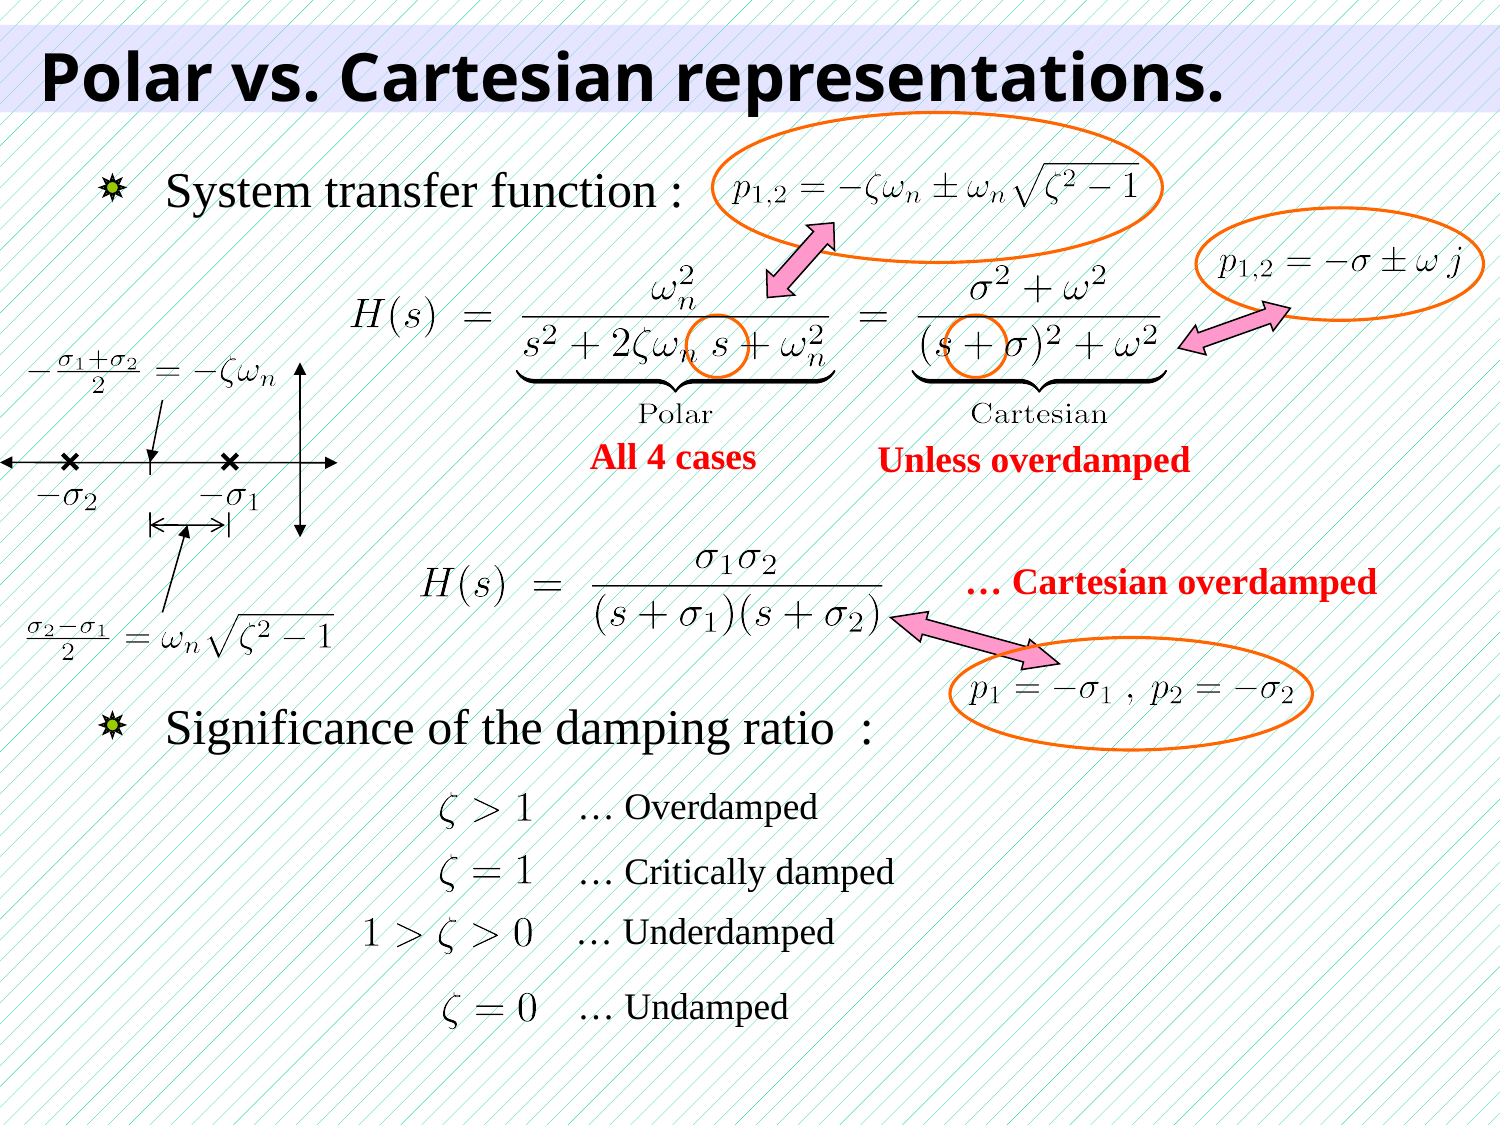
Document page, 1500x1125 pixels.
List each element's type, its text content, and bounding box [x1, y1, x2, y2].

text_box [949, 637, 1313, 751]
picture [1216, 246, 1463, 283]
text_box … Underdamped [560, 887, 1013, 963]
text_box [788, 222, 835, 260]
text_box [242, 456, 338, 469]
picture [35, 487, 97, 513]
picture [198, 487, 260, 513]
text_box [293, 362, 307, 462]
picture [362, 913, 532, 955]
text_box System transfer function : [1133, 149, 1300, 225]
text_box [150, 517, 226, 533]
picture [441, 988, 538, 1030]
text_box … Undamped [562, 962, 1015, 1038]
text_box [222, 453, 238, 470]
text_box Significance of the damping ratio : [150, 687, 1300, 763]
title Polar vs. Cartesian representations. [24, 24, 1476, 126]
text_box [162, 525, 191, 611]
picture [349, 262, 1167, 426]
text_box [1196, 207, 1484, 321]
text_box … Cartesian overdamped [950, 549, 1438, 610]
picture [967, 680, 1296, 706]
text_box … Overdamped [562, 762, 1015, 838]
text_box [62, 453, 78, 470]
text_box … Critically damped [562, 839, 1015, 900]
text_box [146, 404, 162, 463]
text_box [0, 456, 57, 469]
text_box [99, 178, 125, 200]
picture [438, 850, 535, 893]
text_box All 4 cases [575, 435, 775, 485]
picture [25, 349, 276, 397]
picture [438, 788, 535, 830]
picture [729, 161, 1140, 209]
picture [23, 612, 334, 663]
text_box [1178, 301, 1291, 355]
text_box Unless overdamped [862, 427, 1275, 487]
text_box [293, 463, 307, 538]
text_box [99, 712, 125, 738]
text_box [712, 112, 1163, 260]
picture [416, 547, 884, 640]
text_box [890, 611, 1037, 655]
text_box System transfer function : [150, 149, 742, 225]
